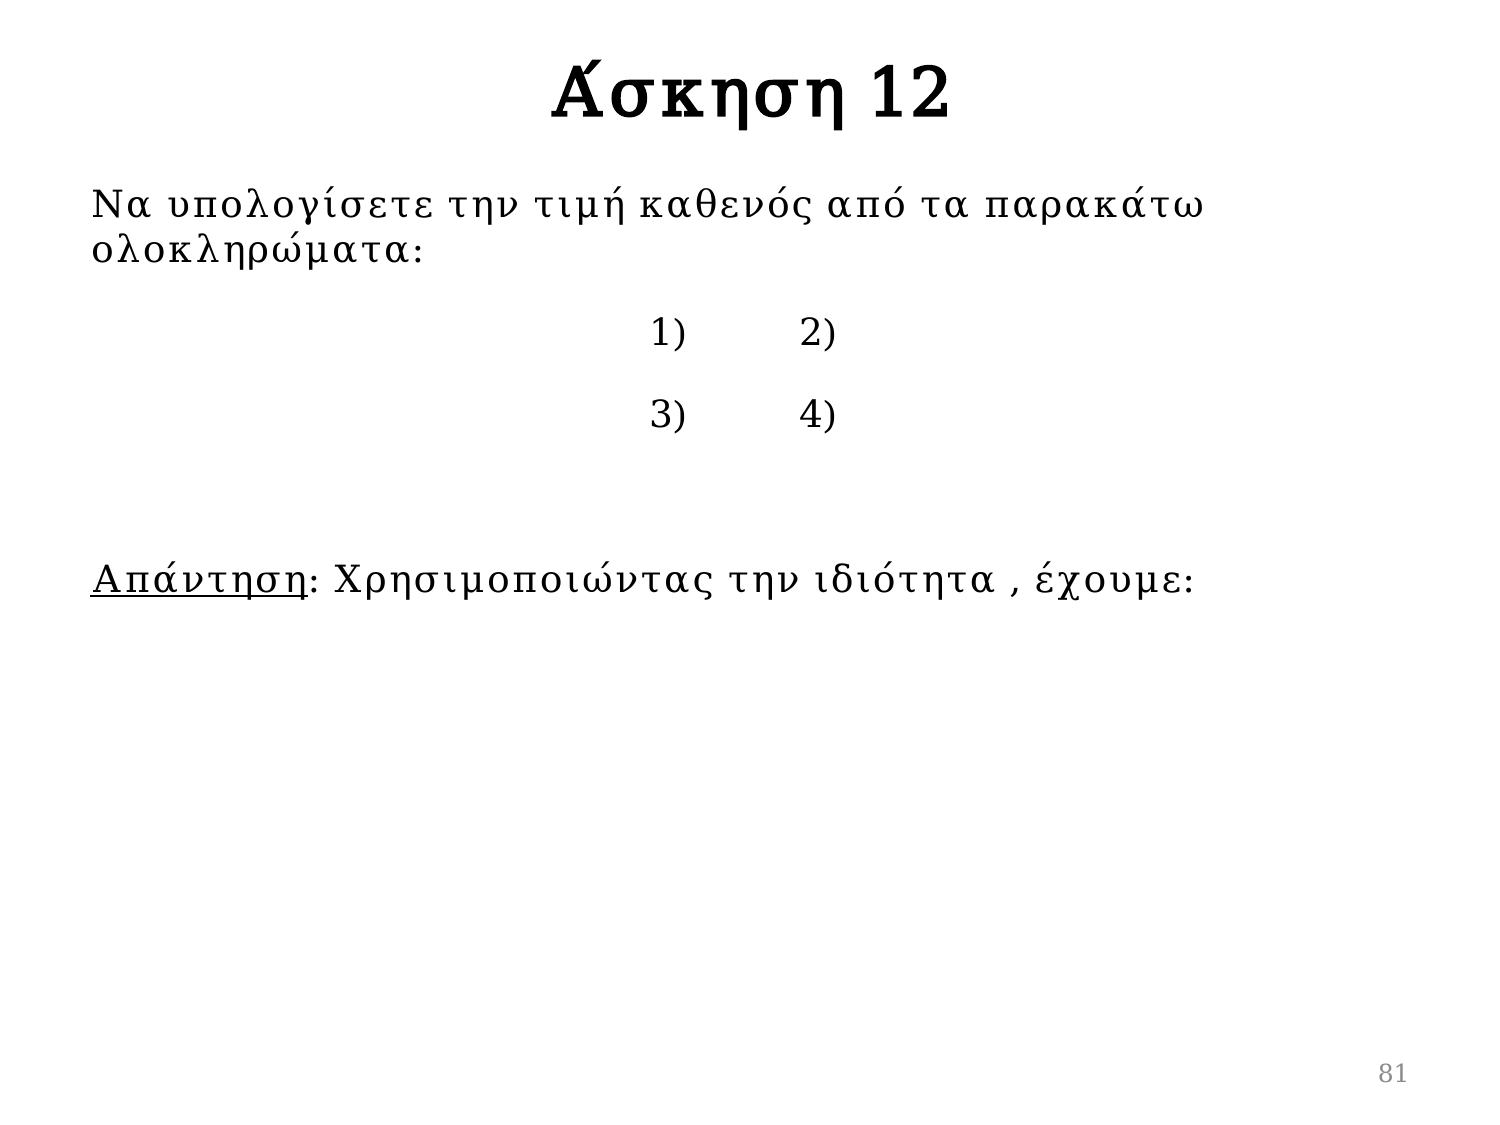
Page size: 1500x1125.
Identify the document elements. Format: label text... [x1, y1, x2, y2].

title Άσκηση 12 [75, 19, 1425, 159]
slide_number 81 [1222, 1042, 1425, 1103]
